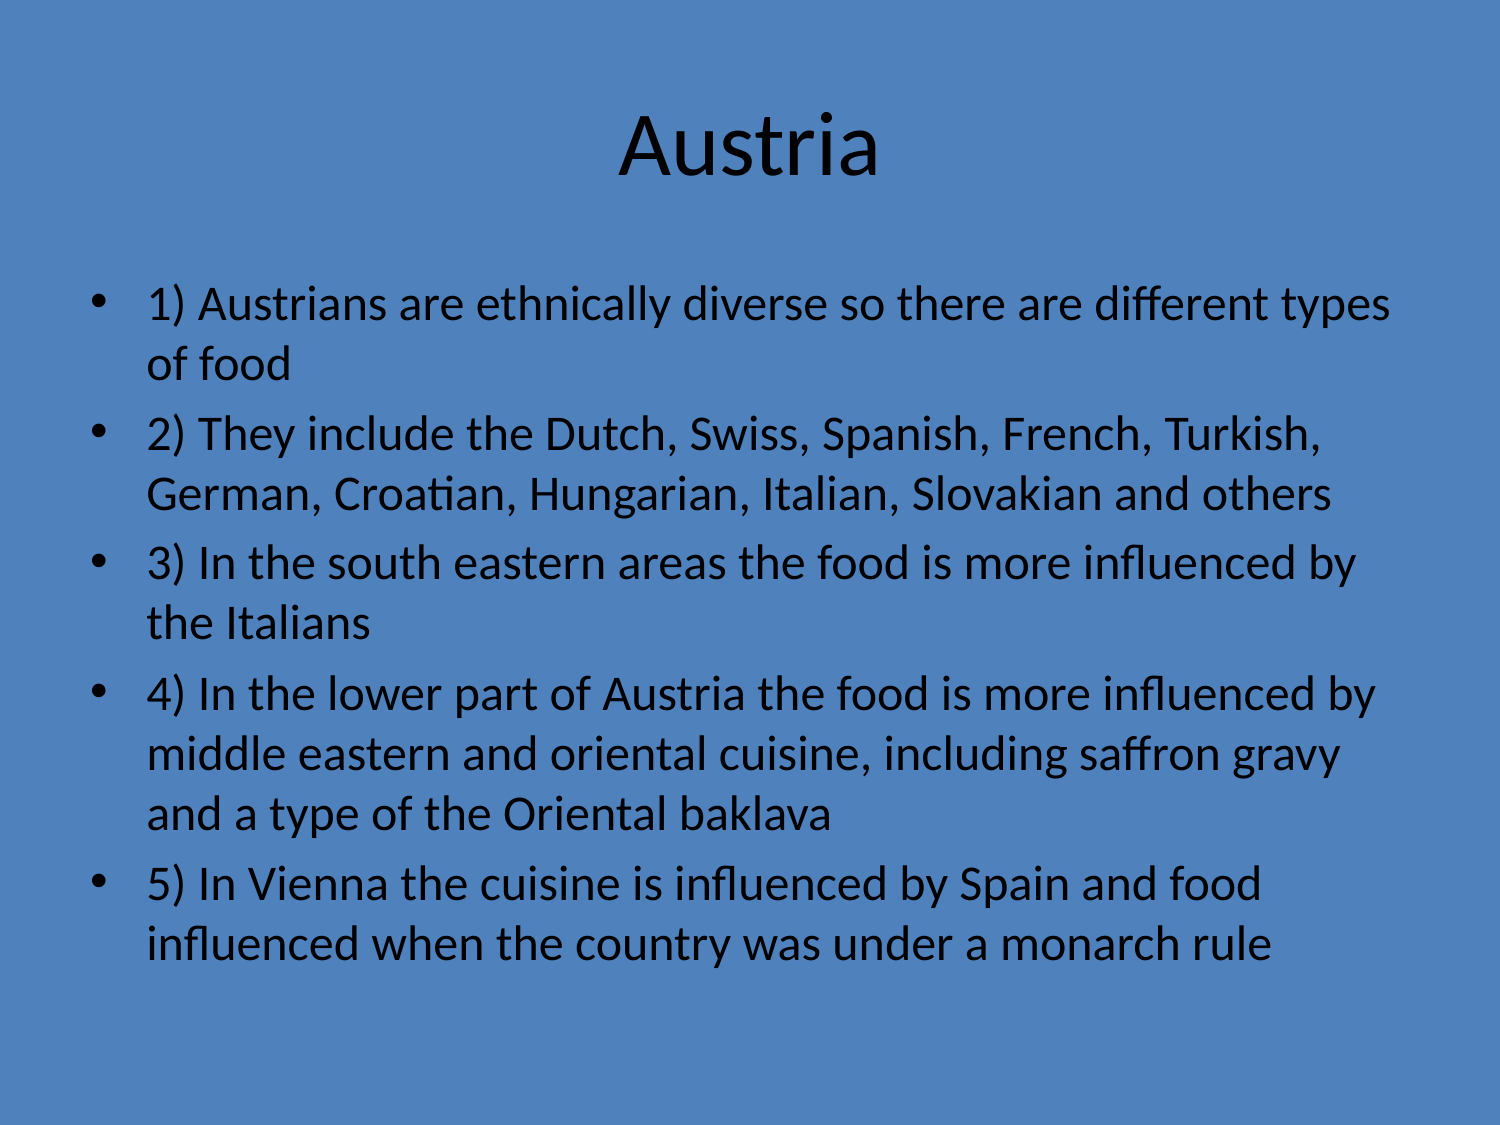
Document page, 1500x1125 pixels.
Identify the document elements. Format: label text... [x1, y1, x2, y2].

list 1) Austrians are ethnically diverse so there are different types of food 2) They include the Dutch, Swiss, Spanish, French, Turkish, German, Croatian, Hungarian, Italian, Slovakian and others 3) In the south eastern areas the food is more influenced by the Italians 4) In the lower part of Austria the food is more influenced by middle eastern and oriental cuisine, including saffron gravy and a type of the Oriental baklava 5) In Vienna the cuisine is influenced by Spain and food influenced when the country was under a monarch rule [74, 262, 1426, 1006]
title Austria [74, 44, 1426, 233]
